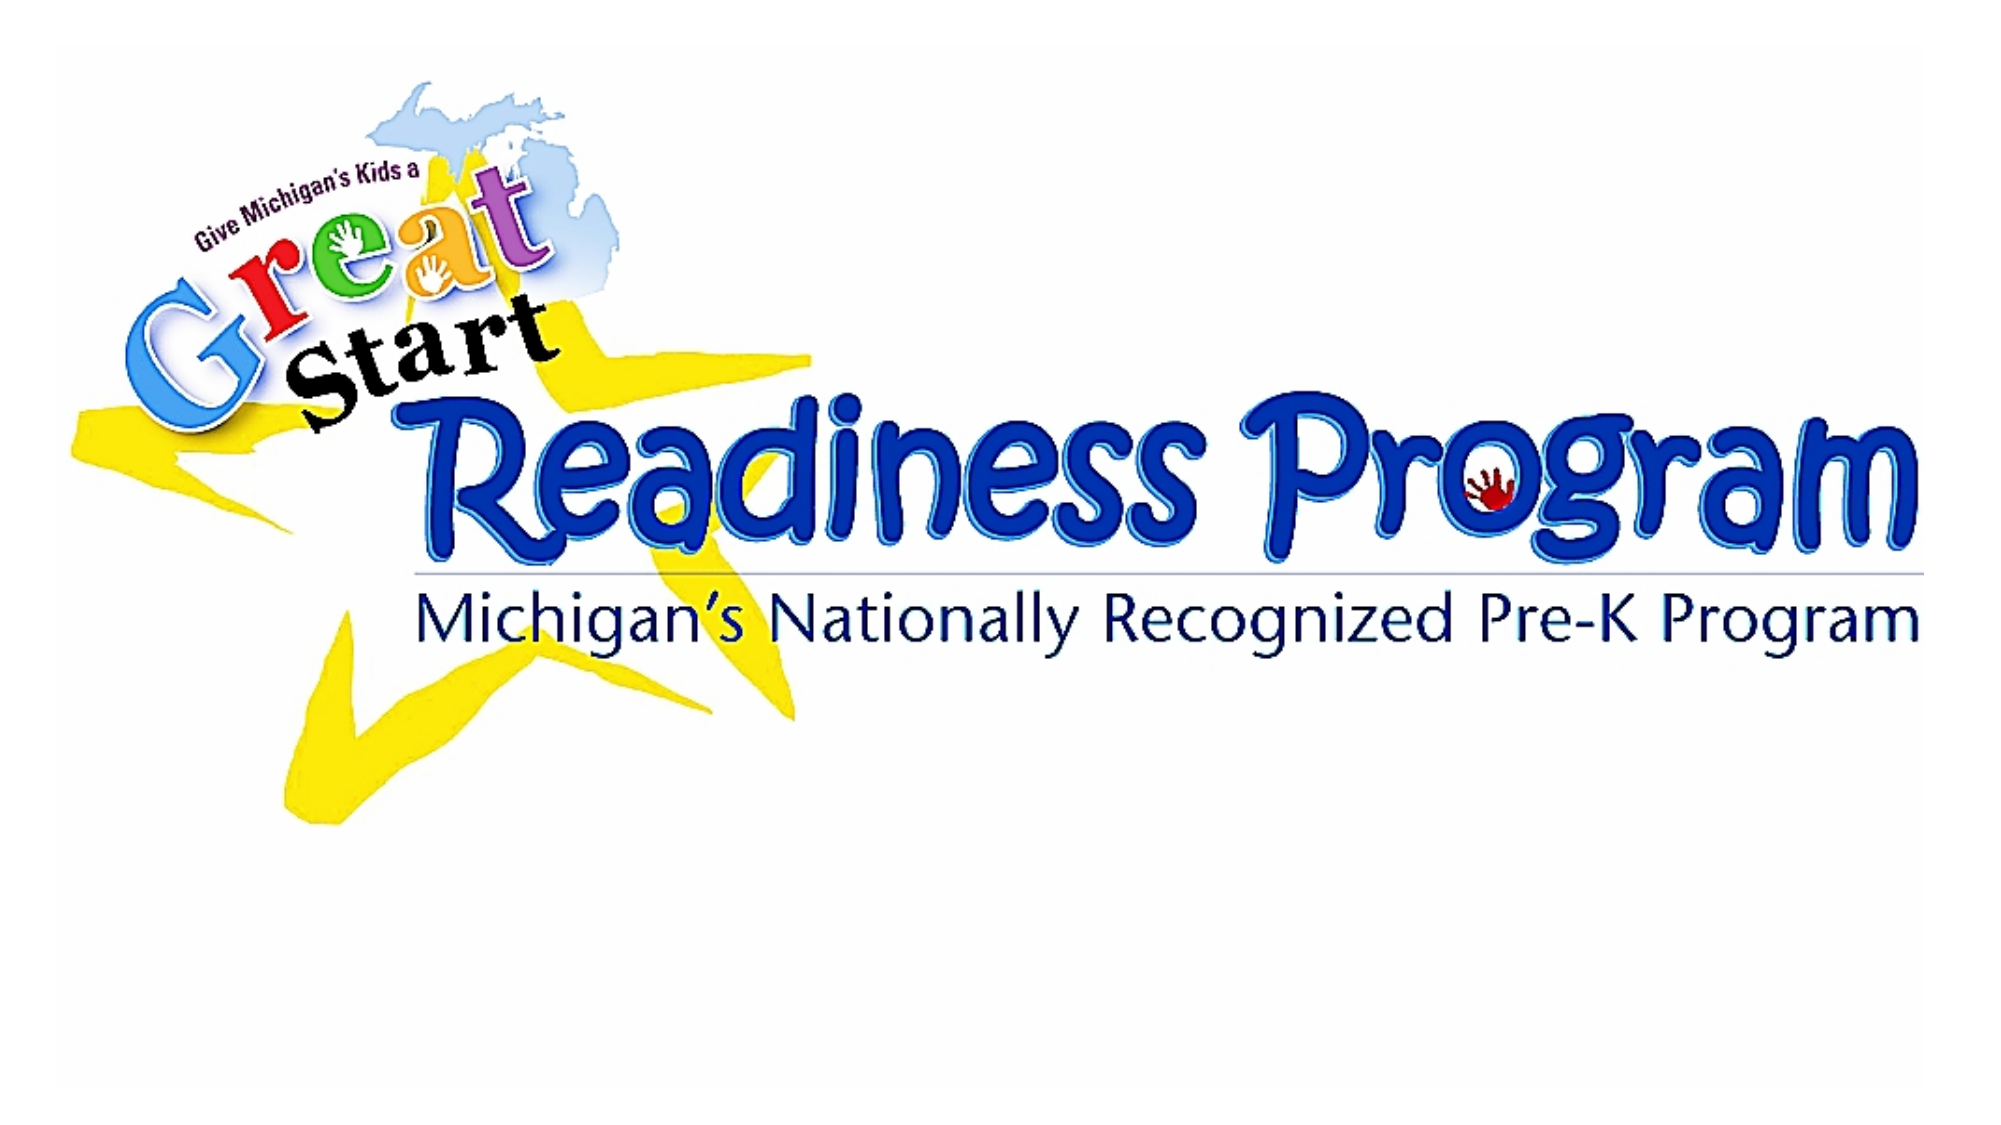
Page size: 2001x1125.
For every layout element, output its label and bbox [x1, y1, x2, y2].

picture [55, 46, 1924, 1089]
